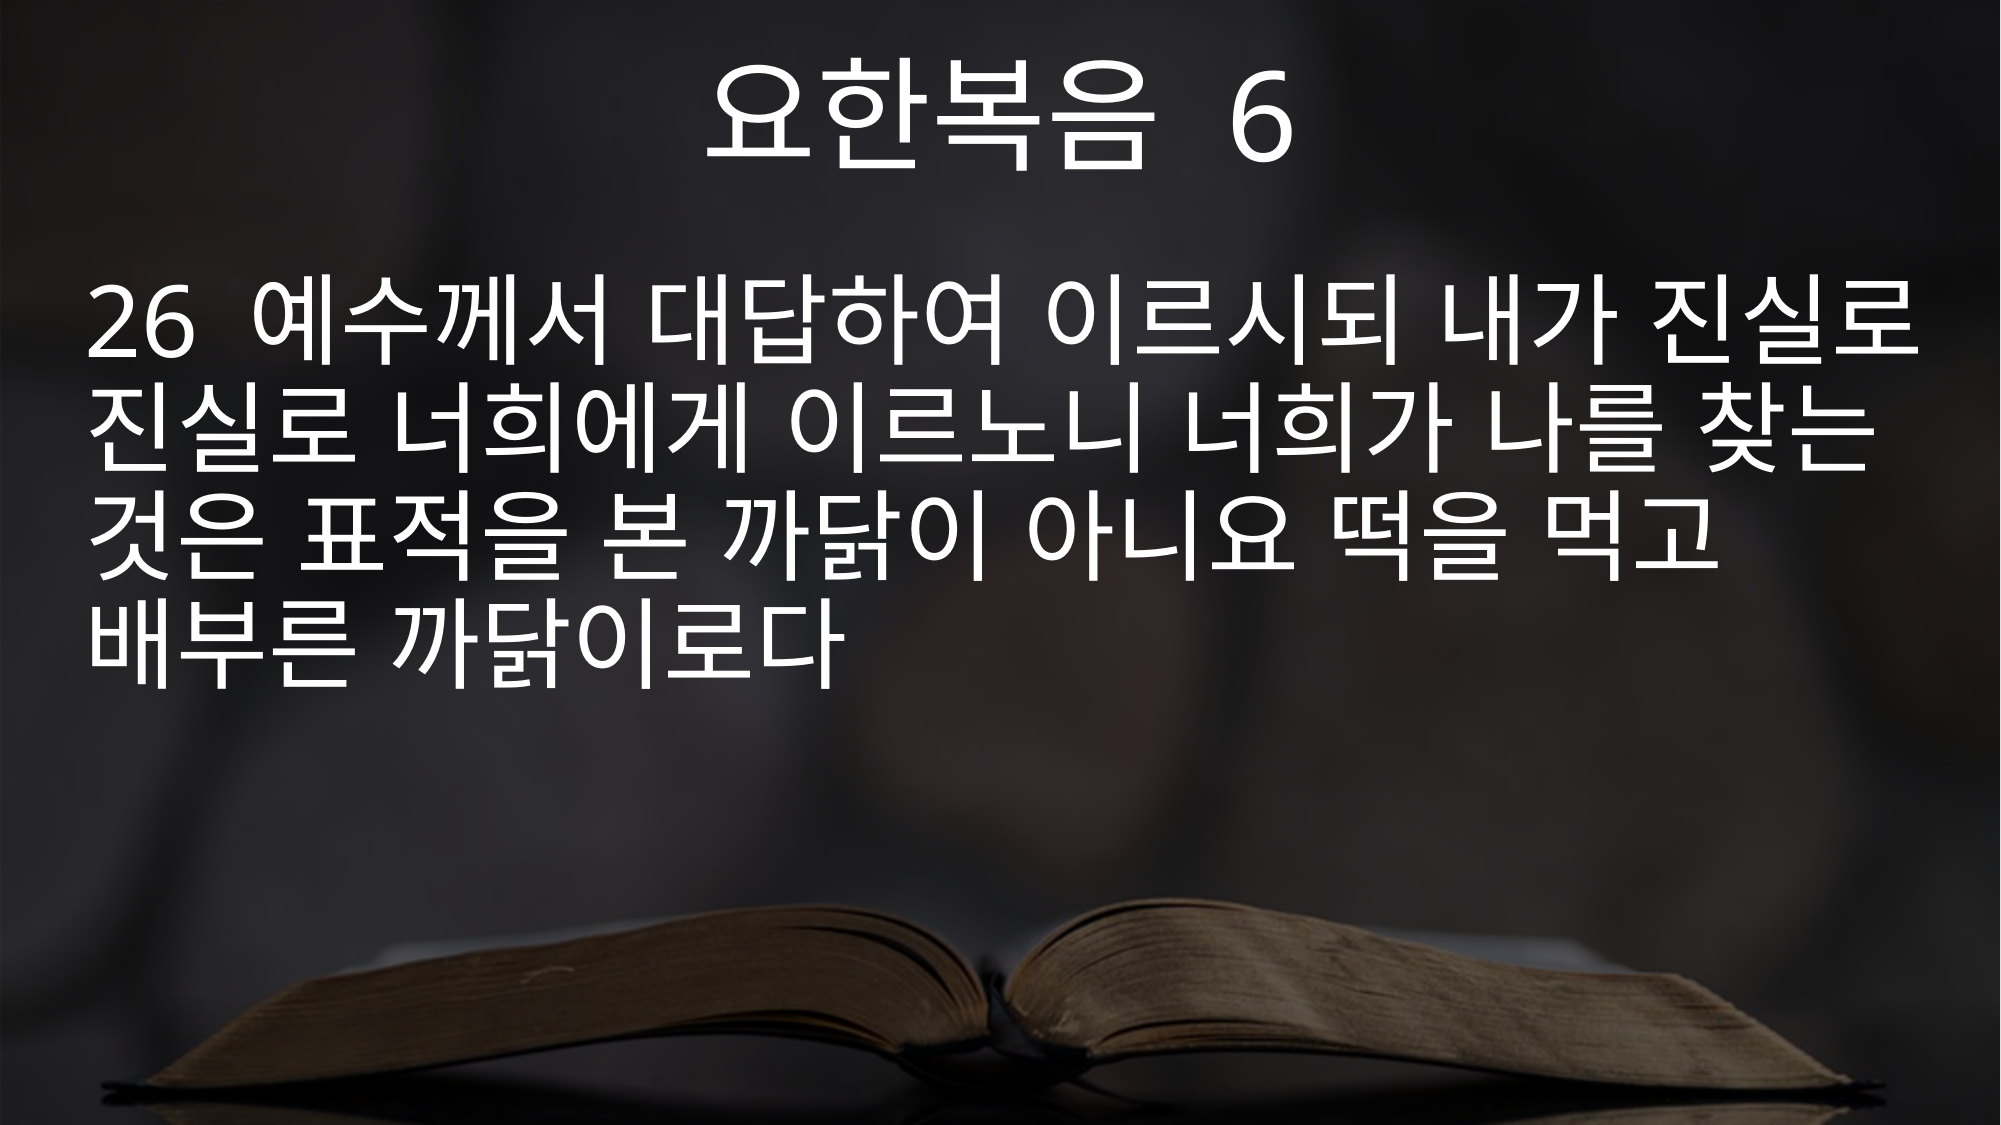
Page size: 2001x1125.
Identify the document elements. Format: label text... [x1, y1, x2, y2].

picture [0, 0, 2001, 1125]
list 26 예수께서 대답하여 이르시되 내가 진실로 진실로 너희에게 이르노니 너희가 나를 찾는 것은 표적을 본 까닭이 아니요 떡을 먹고 배부른 까닭이로다 [69, 263, 1953, 423]
footer 요한복음 6 [0, 32, 2000, 192]
